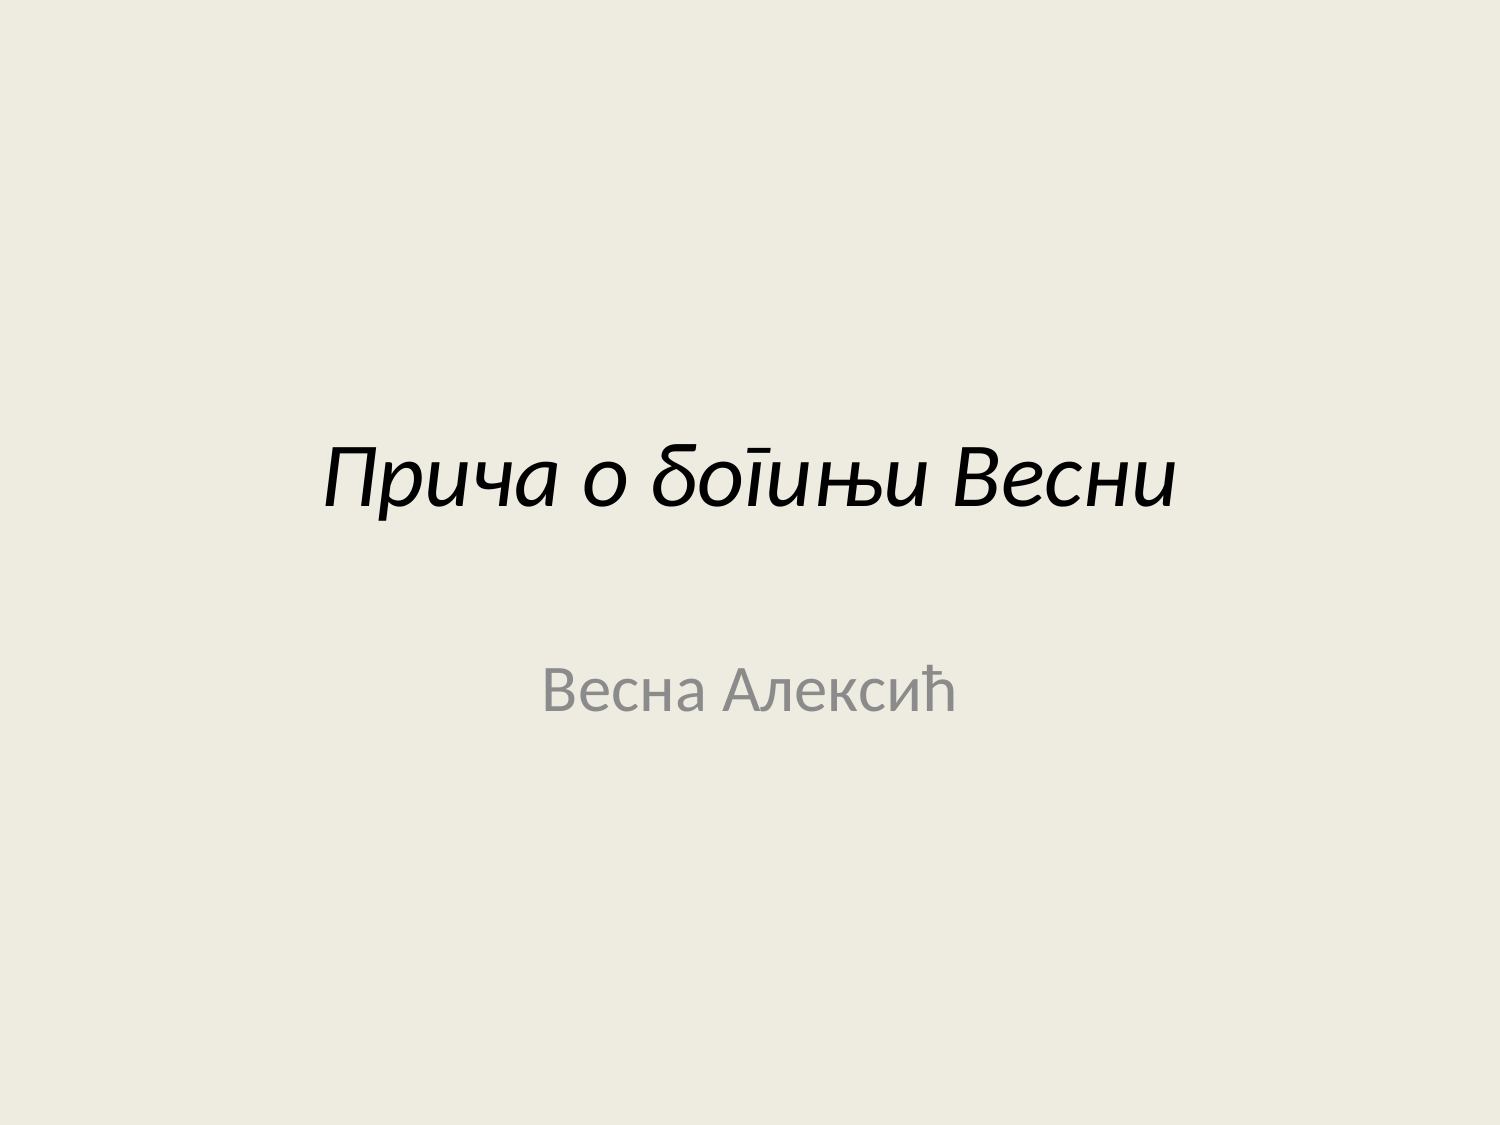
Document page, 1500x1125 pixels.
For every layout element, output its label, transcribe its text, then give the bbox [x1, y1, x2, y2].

subtitle Весна Алексић [225, 637, 1275, 925]
title Прича о богињи Весни [112, 349, 1388, 591]
